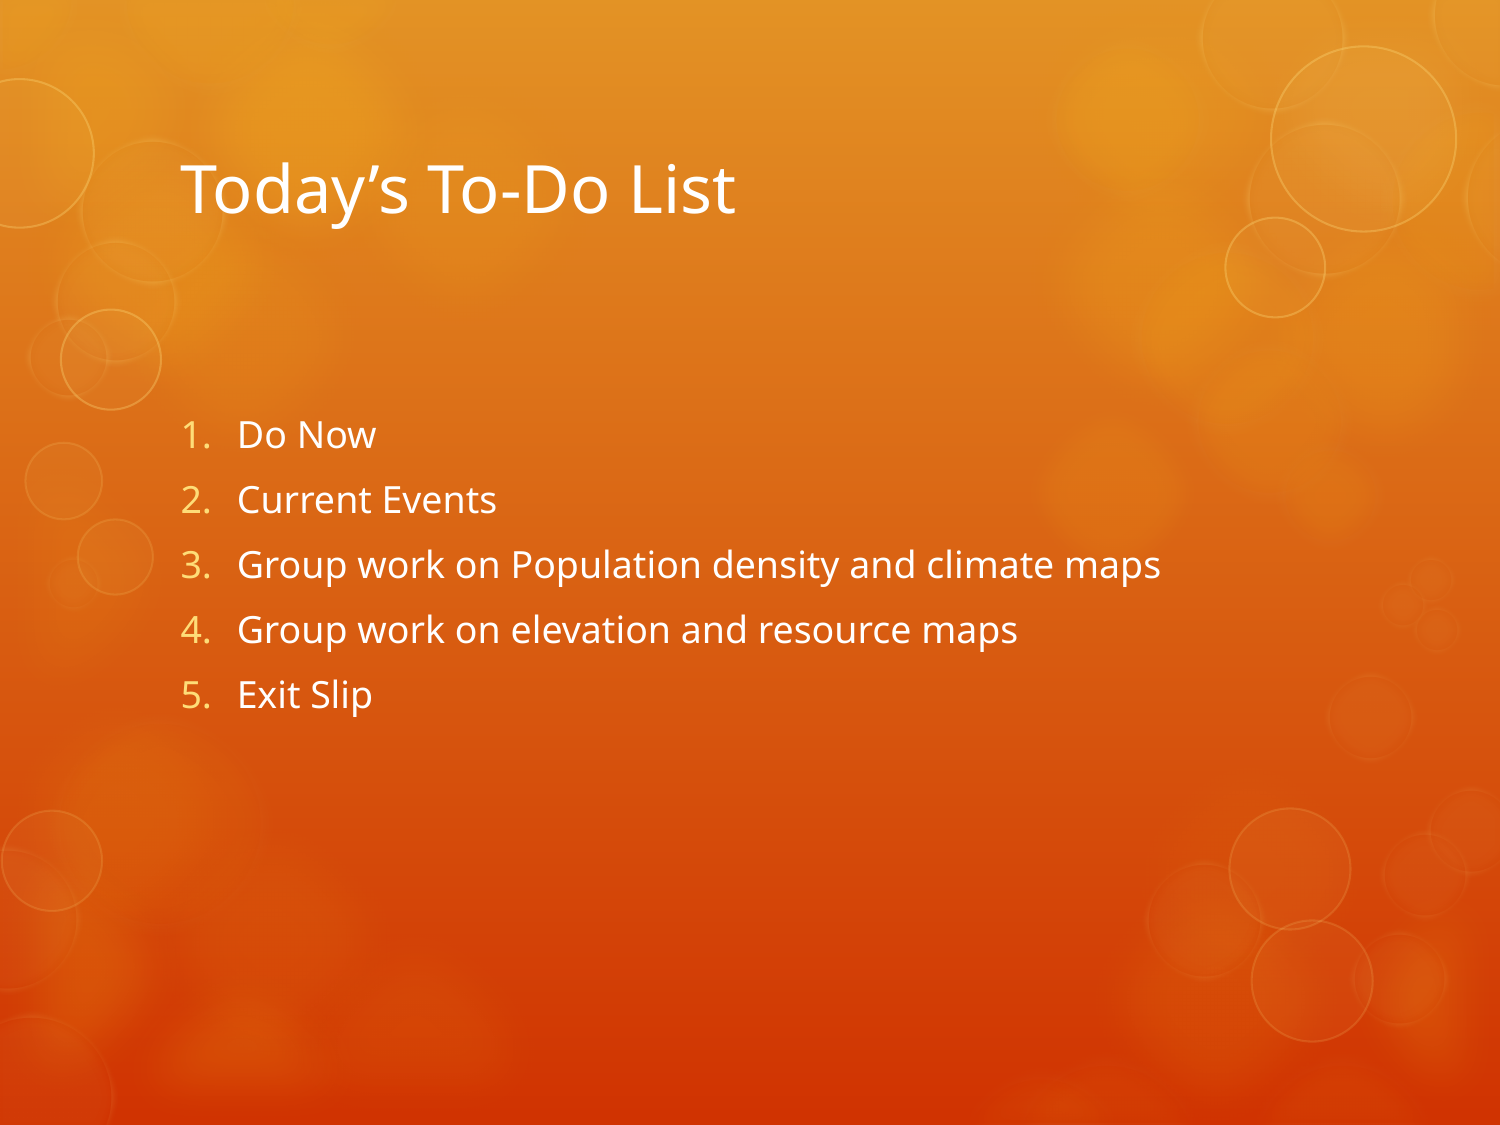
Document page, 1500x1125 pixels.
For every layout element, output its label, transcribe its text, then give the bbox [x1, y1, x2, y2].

title Today’s To-Do List [165, 110, 1335, 263]
list Do Now Current Events Group work on Population density and climate maps Group work on elevation and resource maps Exit Slip [165, 296, 1335, 962]
